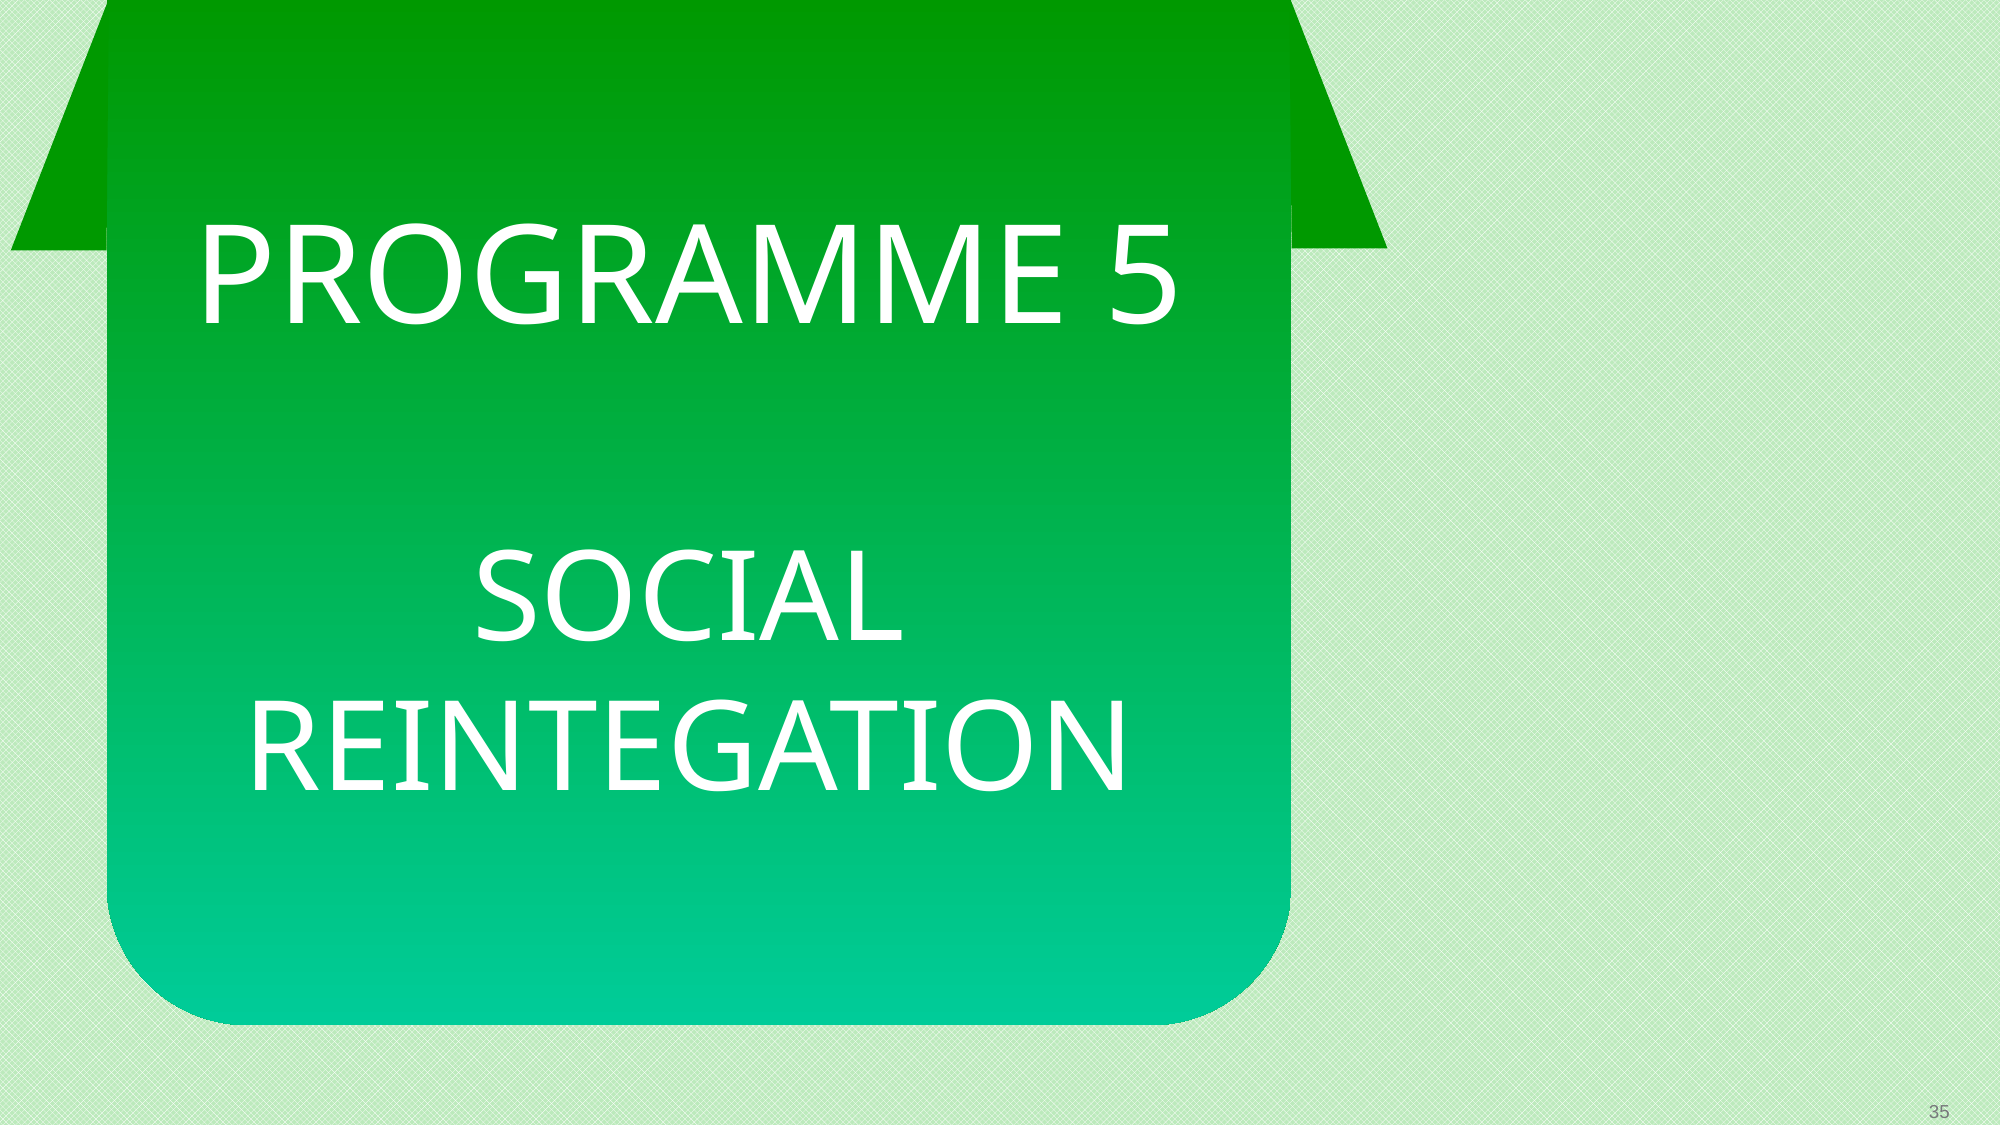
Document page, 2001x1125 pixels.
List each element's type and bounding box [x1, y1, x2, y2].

text_box [10, 0, 1388, 1026]
